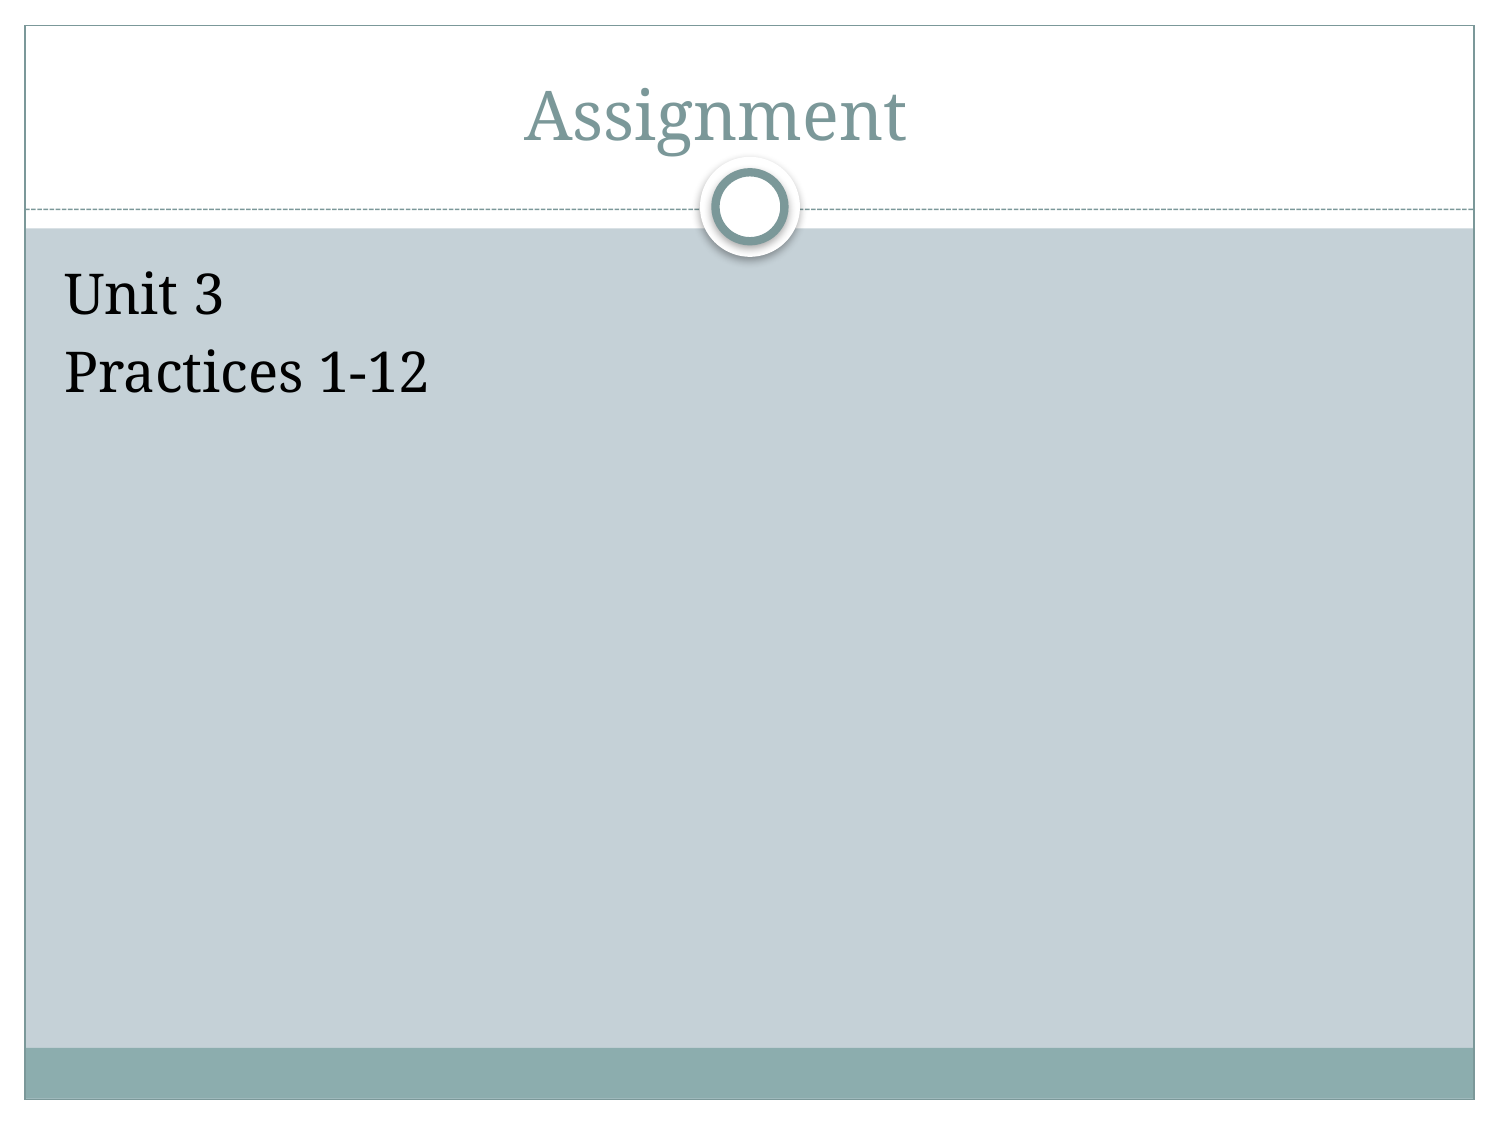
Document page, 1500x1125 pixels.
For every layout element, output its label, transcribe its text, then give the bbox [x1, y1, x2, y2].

title Assignment [49, 37, 1450, 162]
list Unit 3 Practices 1-12 [49, 250, 1445, 1001]
